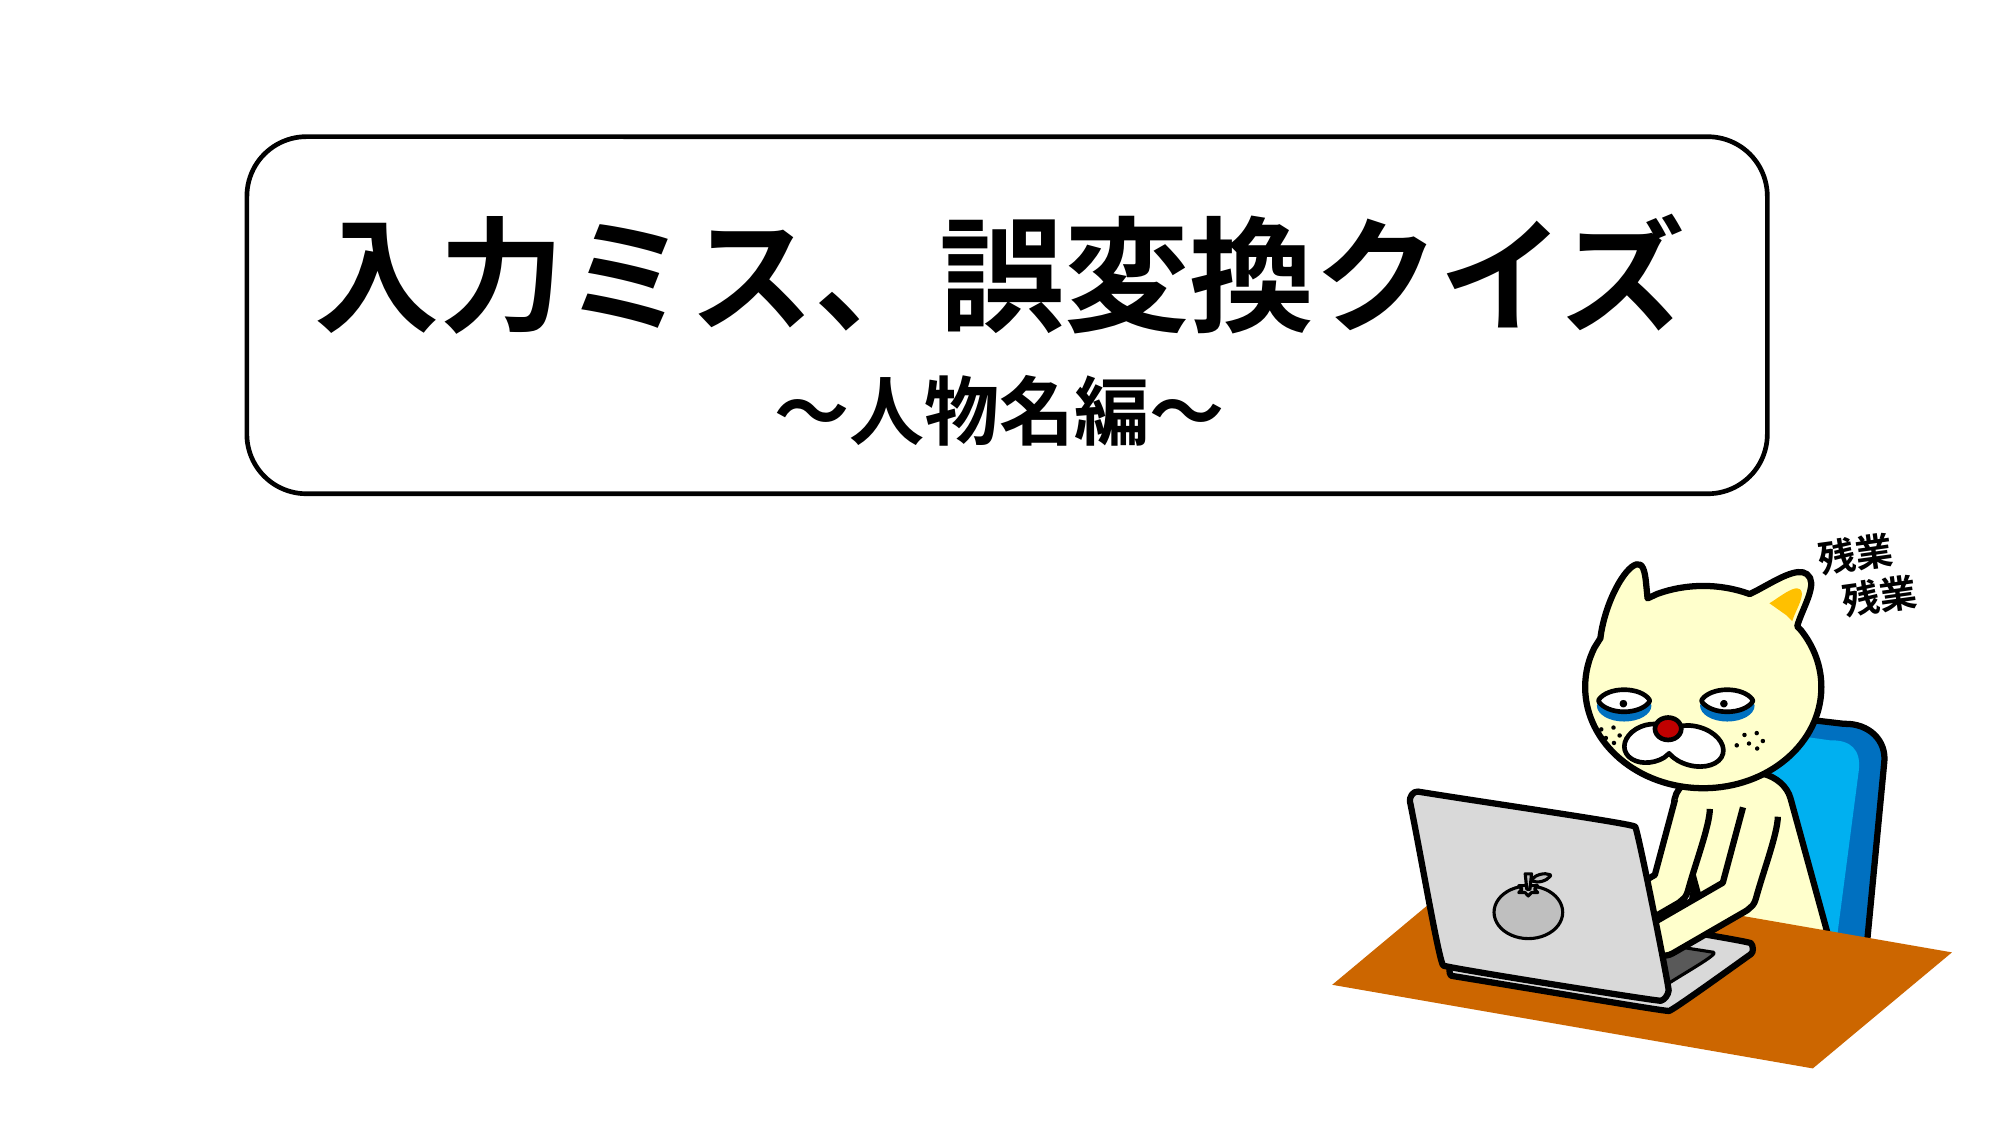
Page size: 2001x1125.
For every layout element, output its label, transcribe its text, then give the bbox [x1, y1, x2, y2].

text_box [1332, 936, 1449, 1006]
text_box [1598, 725, 1623, 746]
text_box [1672, 799, 1710, 891]
text_box [1720, 699, 1728, 708]
text_box 入力ミス、誤変換クイズ [299, 190, 1701, 356]
text_box [1807, 720, 1885, 937]
text_box [1654, 717, 1682, 740]
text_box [1395, 810, 1683, 982]
text_box [1692, 885, 1698, 899]
text_box [1471, 917, 1952, 1069]
text_box [1585, 564, 1822, 789]
text_box [1625, 723, 1724, 767]
text_box [1598, 689, 1650, 712]
text_box [1619, 699, 1628, 708]
text_box [1769, 591, 1792, 621]
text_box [1734, 730, 1766, 751]
text_box [1766, 737, 1860, 932]
text_box [1701, 689, 1753, 712]
text_box [1596, 701, 1652, 722]
text_box [1700, 701, 1755, 722]
text_box [1688, 807, 1778, 916]
text_box 残業 残業 [1780, 513, 1936, 638]
text_box [1674, 774, 1827, 930]
text_box [246, 136, 1768, 494]
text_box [1452, 917, 1750, 1001]
text_box ～人物名編～ [759, 357, 1240, 462]
